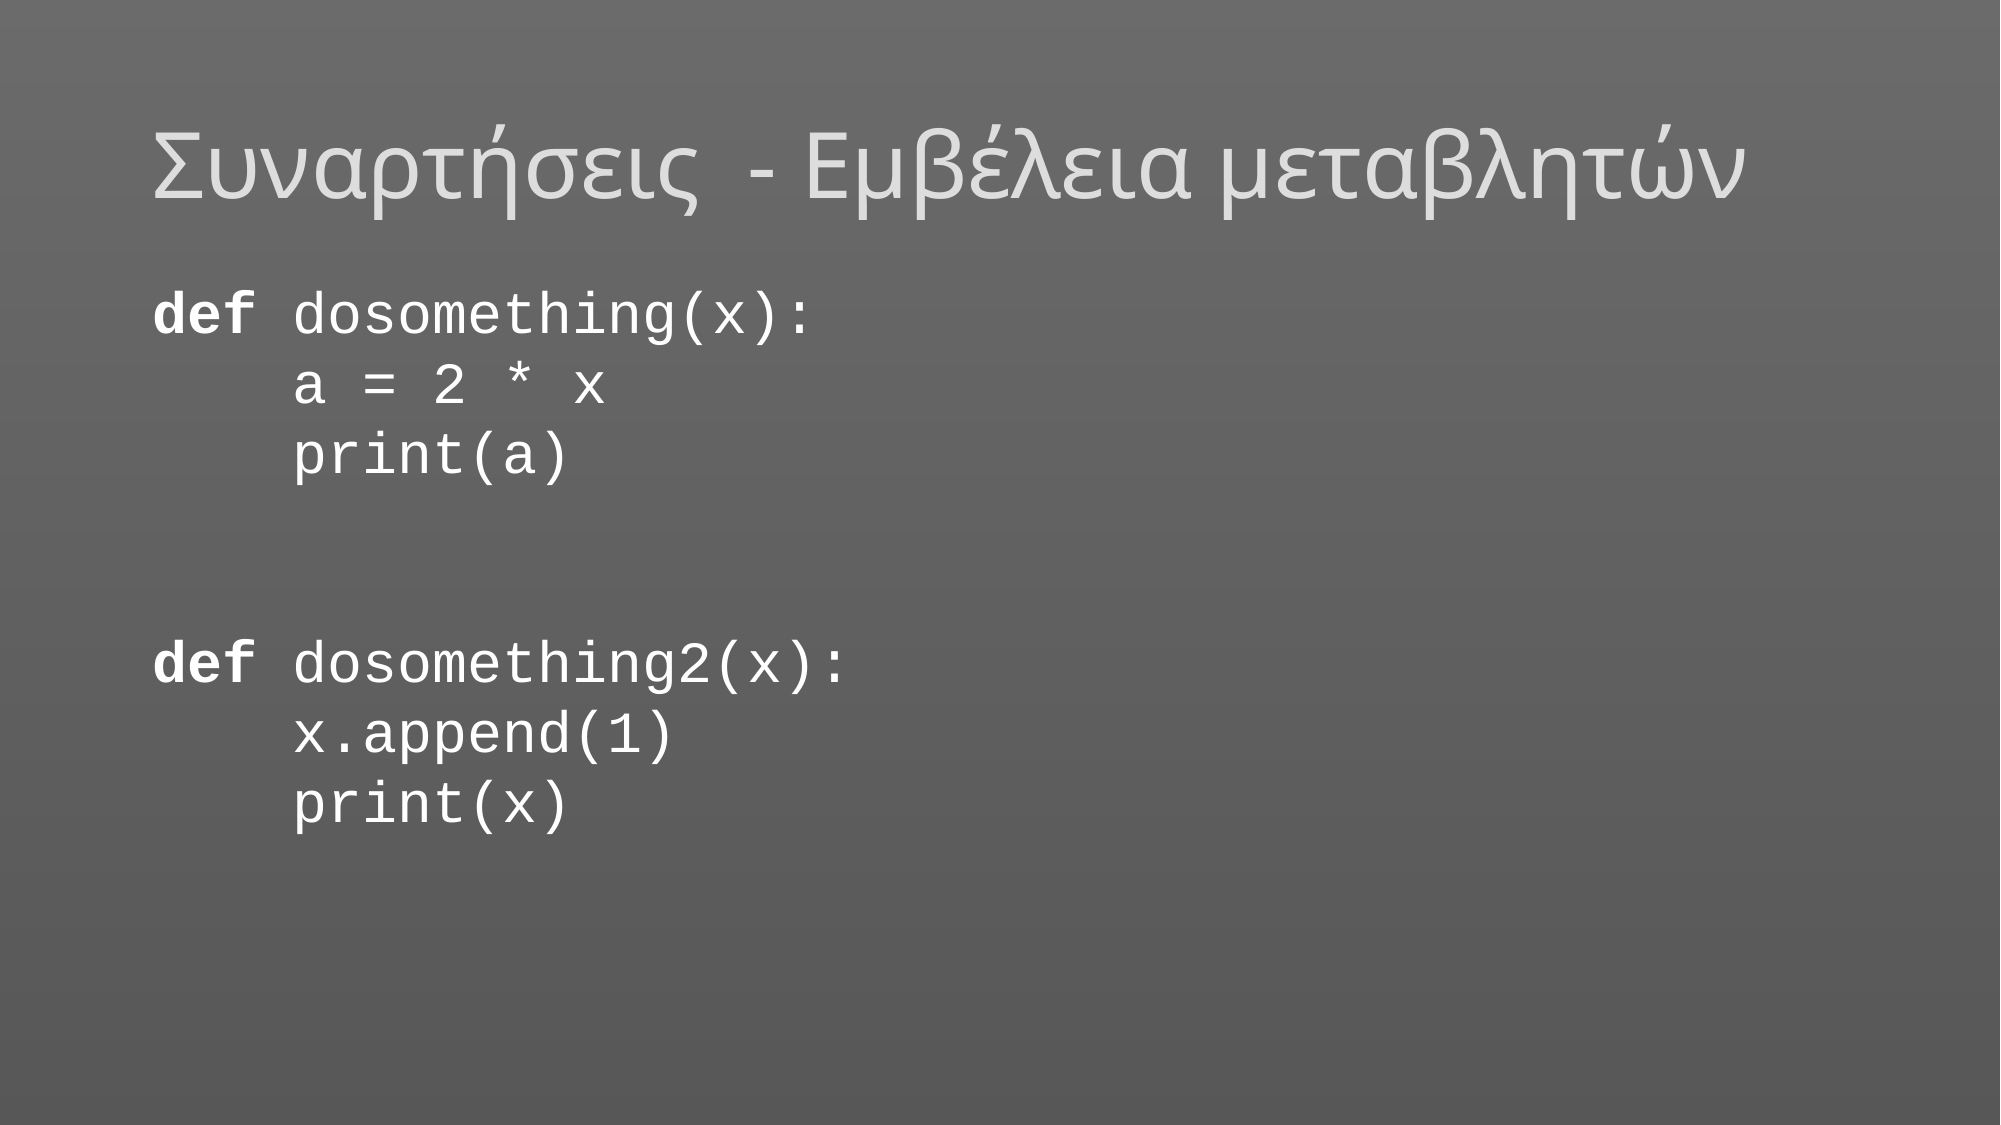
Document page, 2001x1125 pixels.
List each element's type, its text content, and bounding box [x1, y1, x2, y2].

text_box def dosomething(x): a = 2 * x print(a) [137, 267, 1337, 493]
text_box def dosomething2(x): x.append(1) print(x) [137, 617, 1554, 842]
title Συναρτήσεις - Εμβέλεια μεταβλητών [137, 59, 1863, 278]
